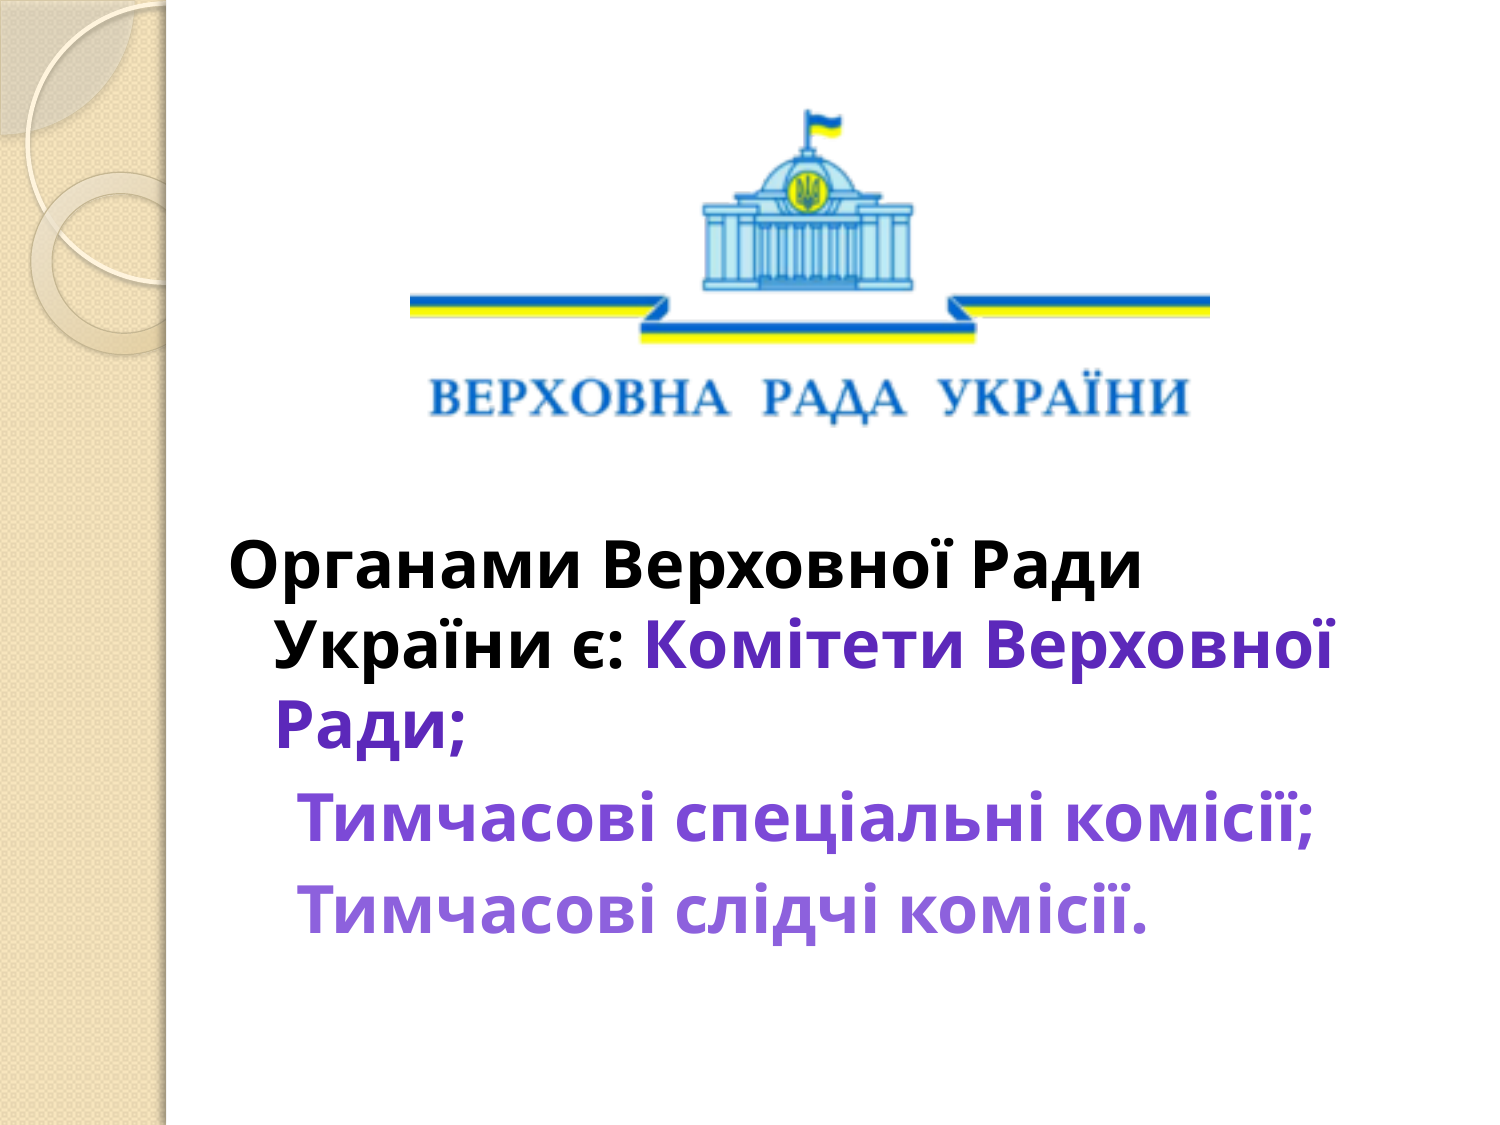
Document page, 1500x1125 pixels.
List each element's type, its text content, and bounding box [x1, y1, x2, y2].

picture [409, 70, 1210, 468]
list Органами Верховної Ради України є: Комітети Верховної Ради; Тимчасові спеціальні комісії; Тимчасові слідчі комісії. [199, 421, 1430, 961]
